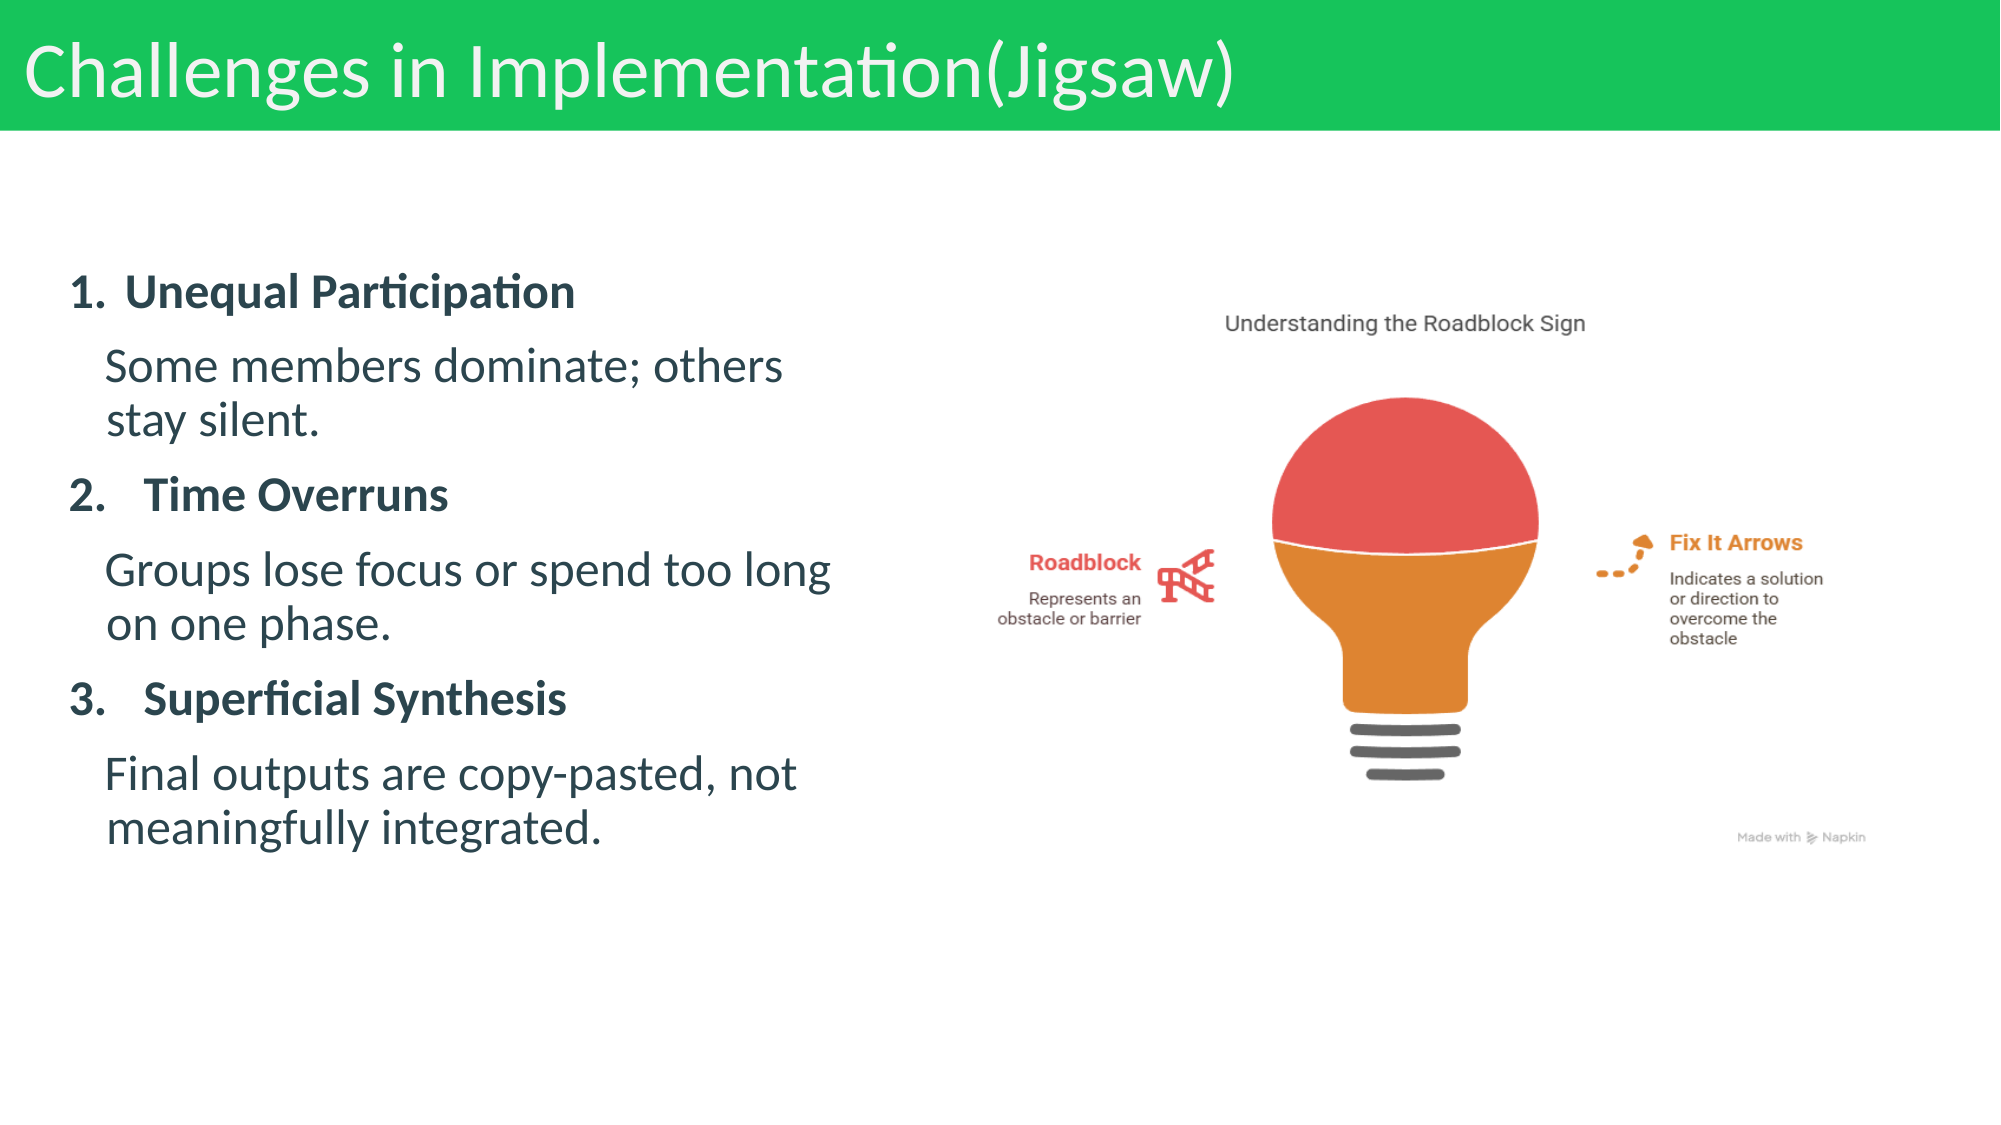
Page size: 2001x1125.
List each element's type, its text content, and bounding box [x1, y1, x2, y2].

list Unequal Participation Some members dominate; others stay silent. Time Overruns Groups lose focus or spend too long on one phase. Superficial Synthesis Final outputs are copy-pasted, not meaningfully integrated. [16, 257, 853, 1024]
picture [917, 257, 1894, 868]
title Challenges in Implementation(Jigsaw) [16, 13, 1976, 131]
